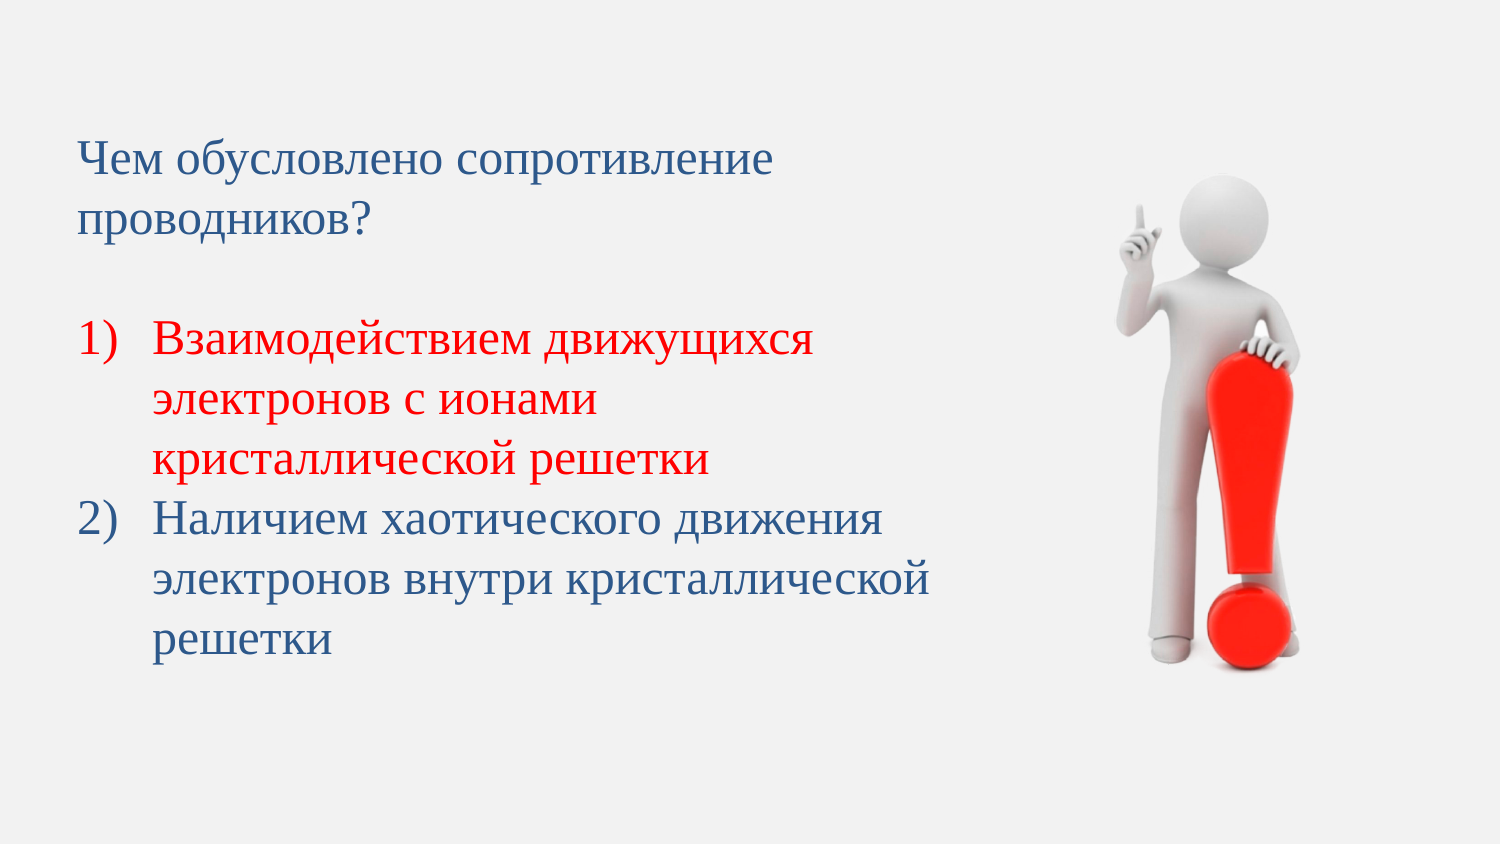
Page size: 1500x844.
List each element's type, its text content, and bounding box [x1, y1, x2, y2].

text_box Чем обусловлено сопротивление проводников? Взаимодействием движущихся электронов с ионами кристаллической решетки Наличием хаотического движения электронов внутри кристаллической решетки [62, 57, 974, 673]
picture [1045, 149, 1377, 699]
